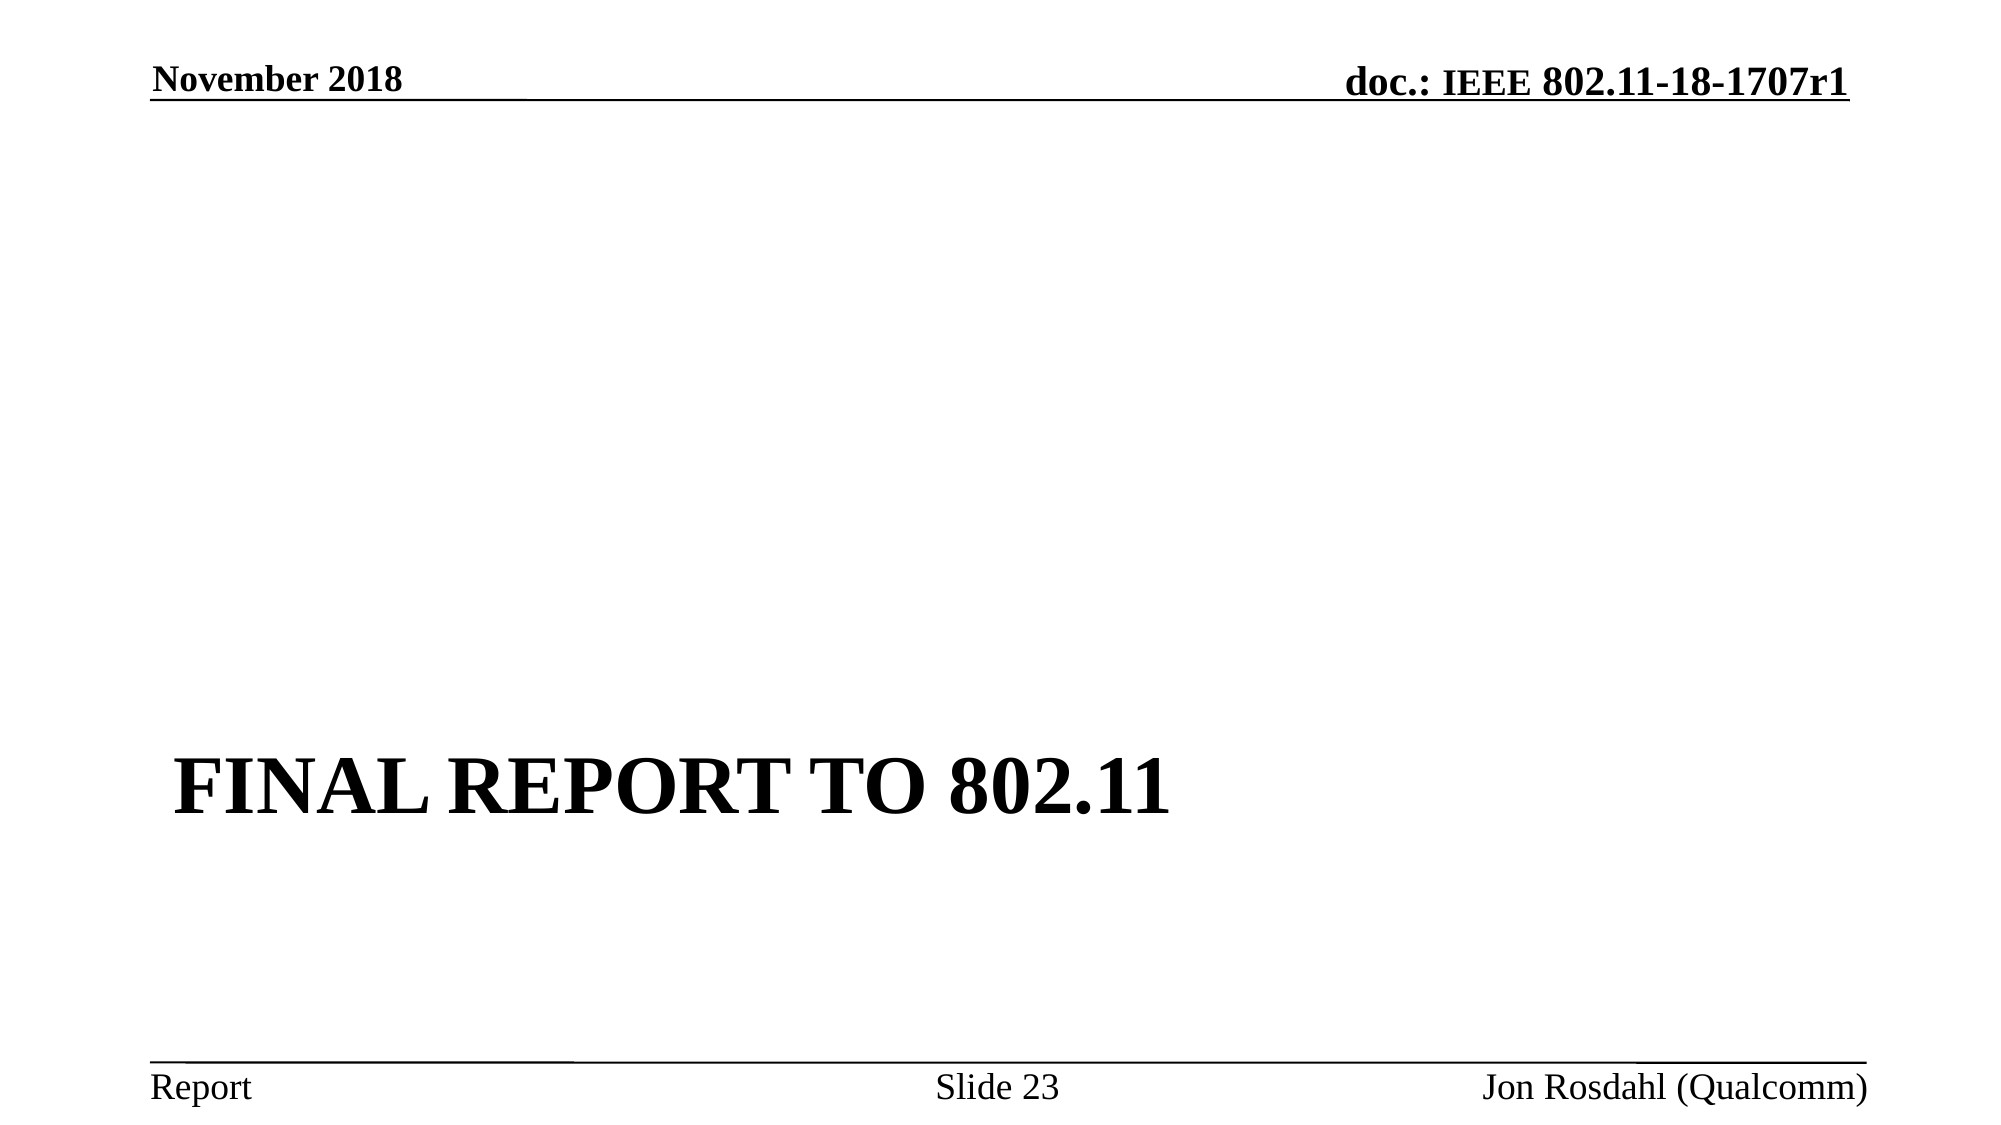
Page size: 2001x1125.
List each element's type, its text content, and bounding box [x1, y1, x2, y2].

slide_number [152, 49, 434, 100]
slide_number Slide 23 [928, 1061, 1067, 1123]
title Final Report to 802.11 [157, 722, 1859, 947]
footer Jon Rosdahl (Qualcomm) [1424, 1061, 1869, 1108]
